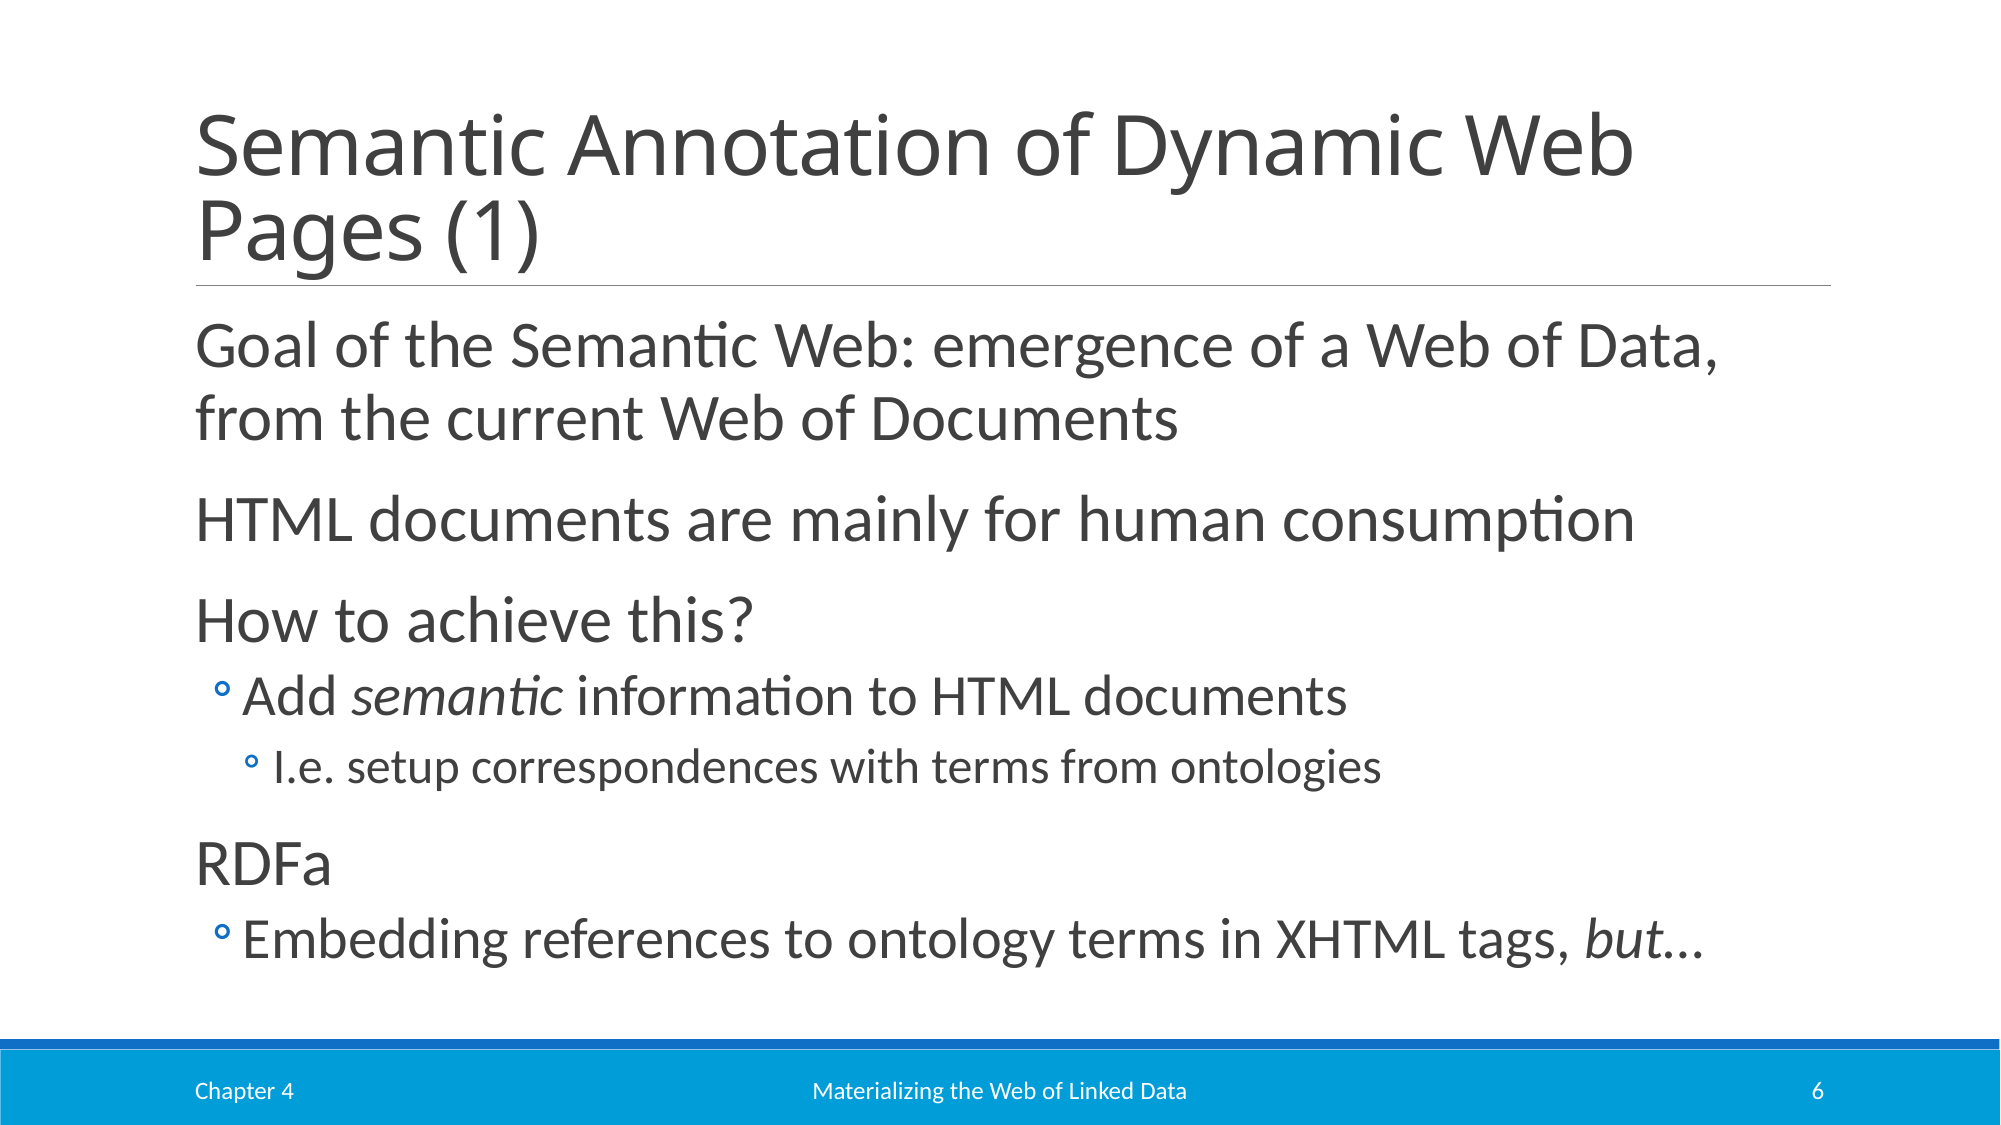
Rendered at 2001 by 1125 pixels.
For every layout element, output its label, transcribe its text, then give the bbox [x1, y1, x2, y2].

footer Materializing the Web of Linked Data [604, 1059, 1396, 1120]
slide_number 6 [1624, 1059, 1840, 1120]
slide_number Chapter 4 [180, 1059, 586, 1120]
list Goal of the Semantic Web: emergence of a Web of Data, from the current Web of Documents HTML documents are mainly for human consumption How to achieve this? Add semantic information to HTML documents I.e. setup correspondences with terms from ontologies RDFa Embedding references to ontology terms in XHTML tags, but… [180, 302, 1830, 1032]
title Semantic Annotation of Dynamic Web Pages (1) [180, 47, 1830, 285]
